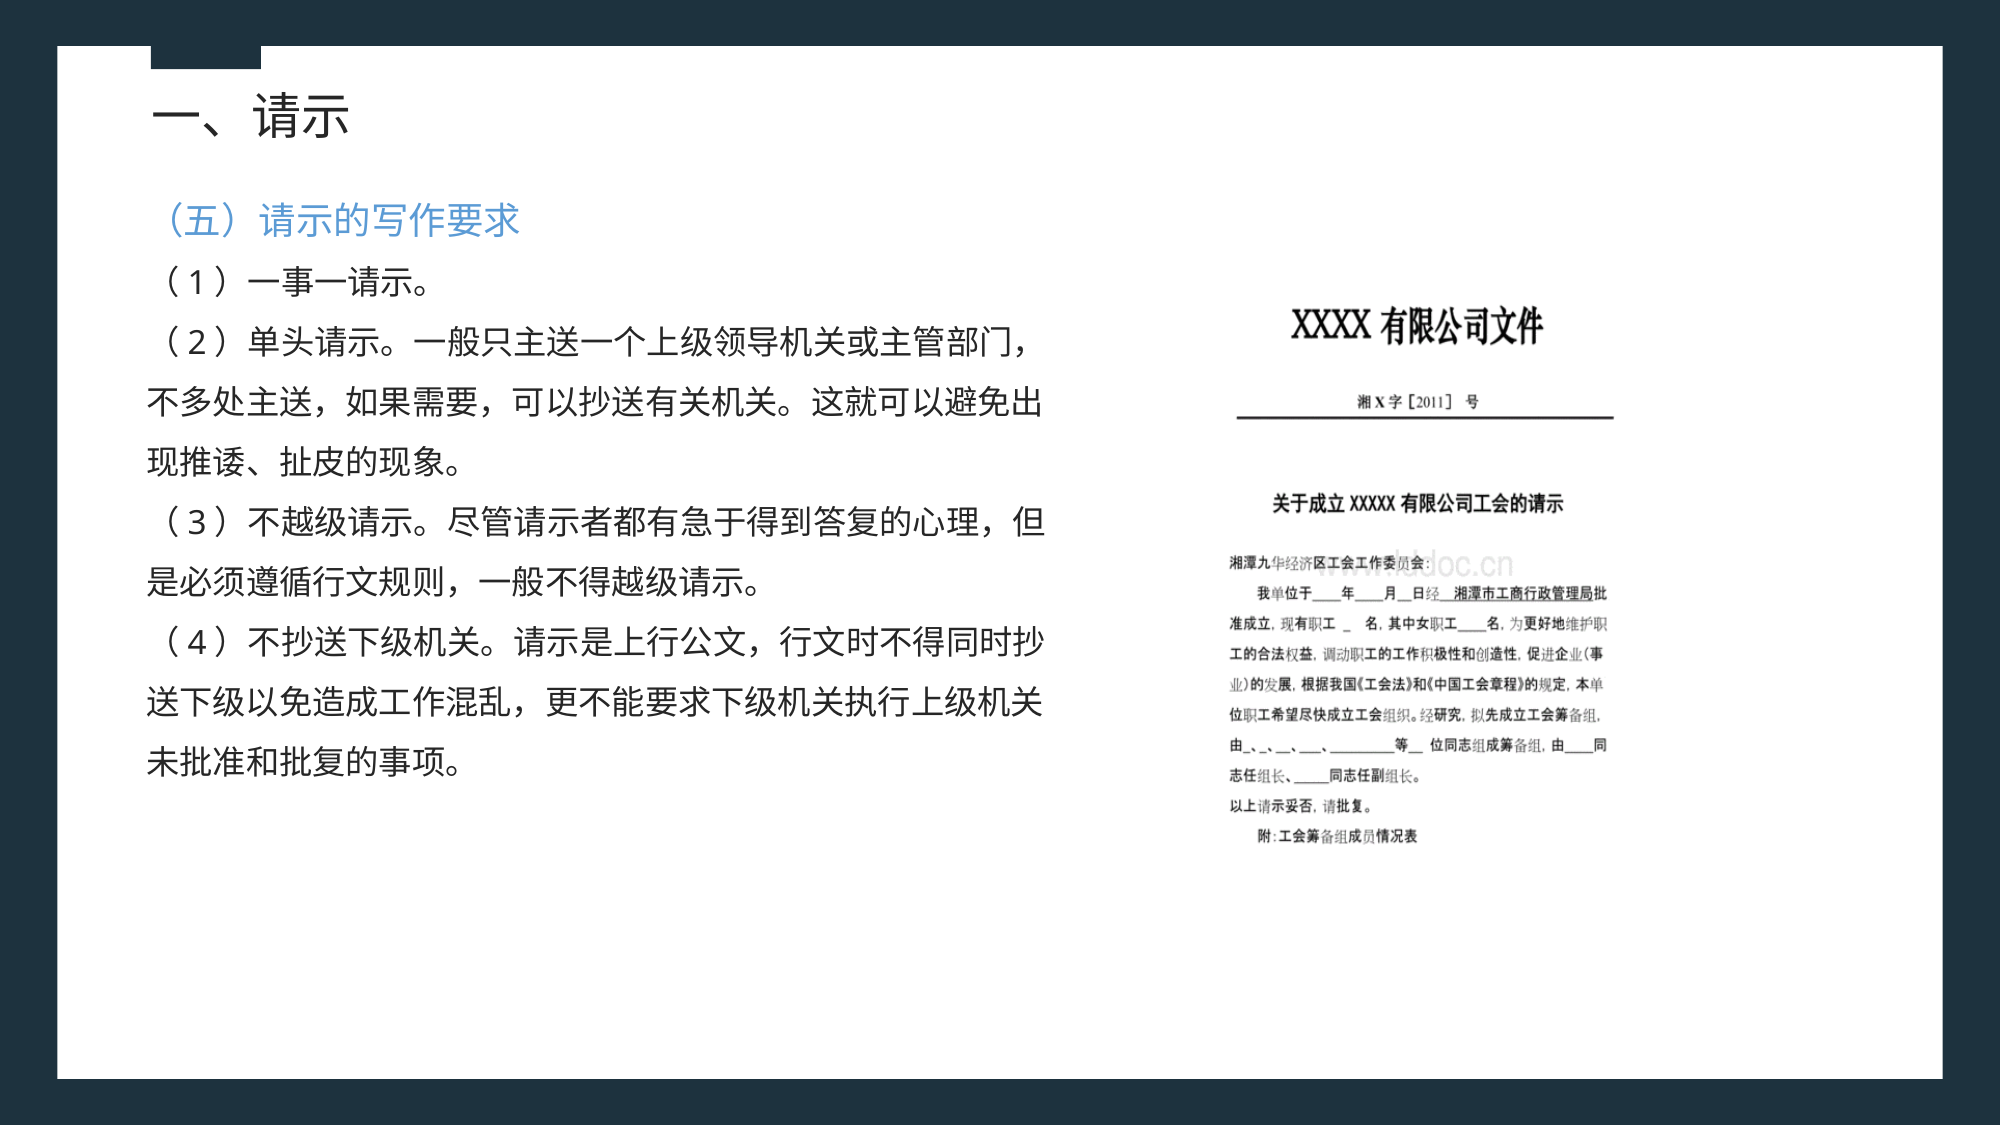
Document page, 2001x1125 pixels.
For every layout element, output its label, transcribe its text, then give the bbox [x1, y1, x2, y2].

text_box （五）请示的写作要求 （1）一事一请示。 （2）单头请示。一般只主送一个上级领导机关或主管部门，不多处主送，如果需要，可以抄送有关机关。这就可以避免出现推诿、扯皮的现象。 （3）不越级请示。尽管请示者都有急于得到答复的心理，但是必须遵循行文规则，一般不得越级请示。 （4）不抄送下级机关。请示是上行公文，行文时不得同时抄送下级以免造成工作混乱，更不能要求下级机关执行上级机关未批准和批复的事项。 [131, 166, 1067, 789]
picture [1155, 166, 1674, 987]
text_box 一、请示 [150, 77, 858, 152]
